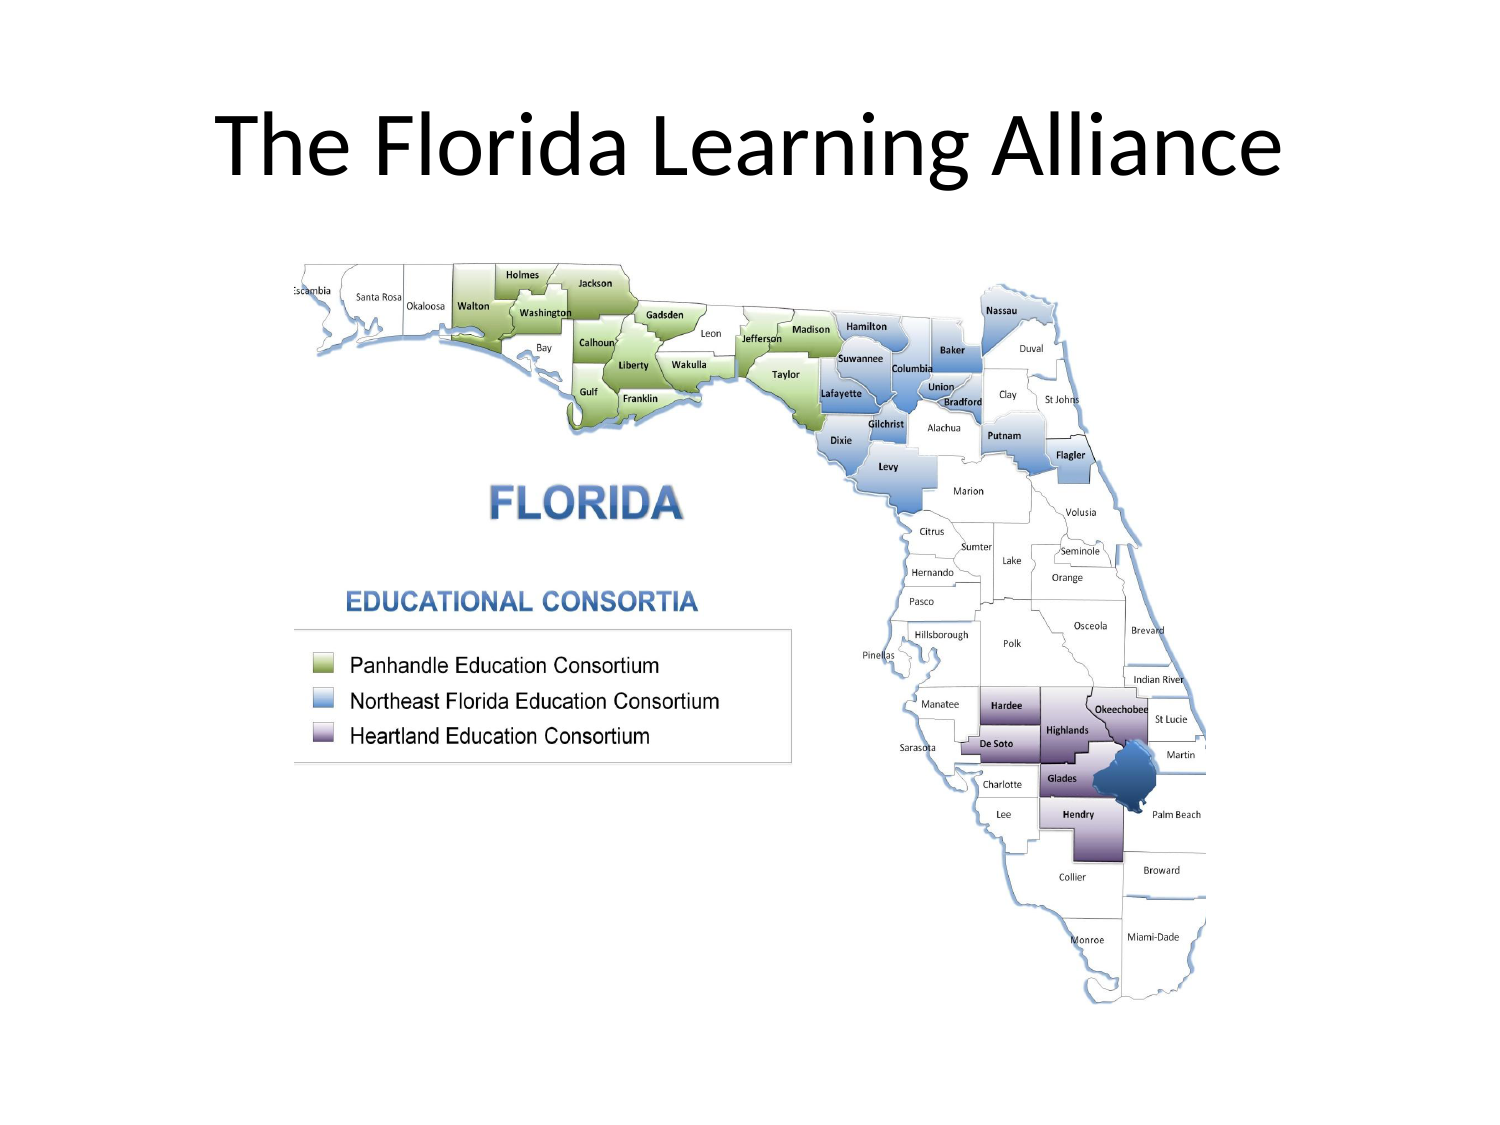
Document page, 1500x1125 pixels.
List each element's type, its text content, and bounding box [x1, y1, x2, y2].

title The Florida Learning Alliance [75, 45, 1425, 233]
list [293, 262, 1207, 1006]
